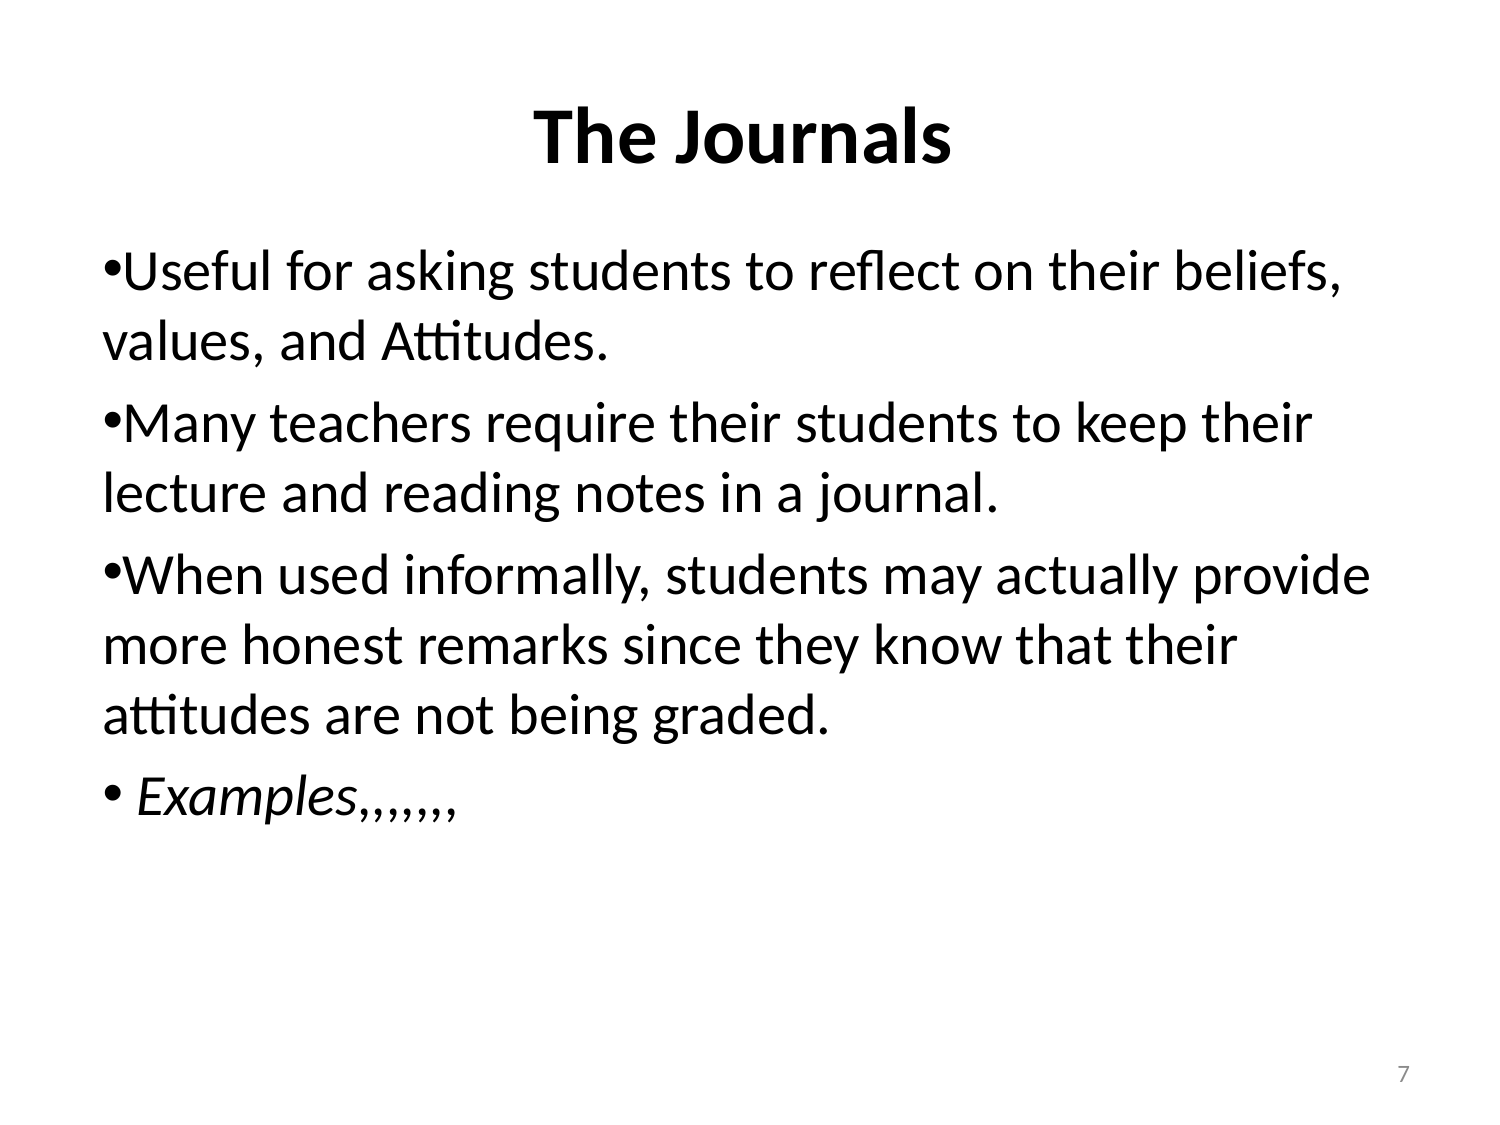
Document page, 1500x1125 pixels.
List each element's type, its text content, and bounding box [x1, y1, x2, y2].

subtitle Useful for asking students to reflect on their beliefs, values, and Attitudes. Many teachers require their students to keep their lecture and reading notes in a journal. When used informally, students may actually provide more honest remarks since they know that their attitudes are not being graded. Examples,,,,,,, [87, 224, 1401, 926]
slide_number 7 [1074, 1042, 1425, 1103]
title The Journals [87, 74, 1401, 188]
